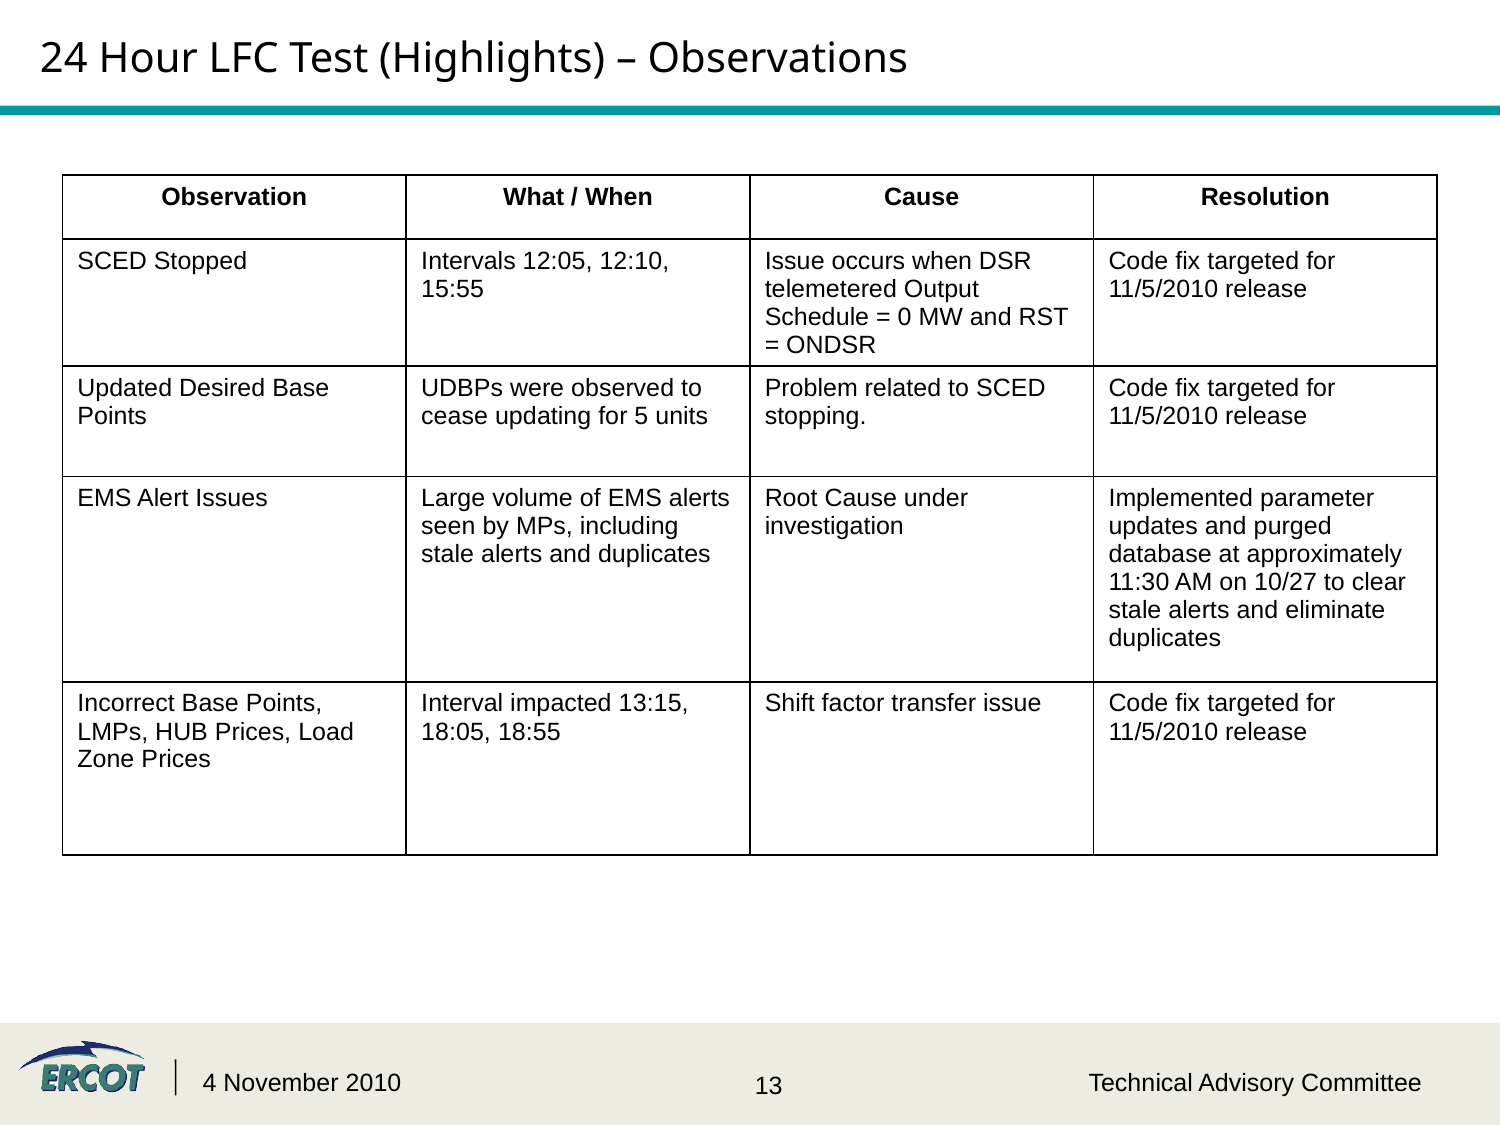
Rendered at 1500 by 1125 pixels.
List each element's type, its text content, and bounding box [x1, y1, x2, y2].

picture [10, 1031, 151, 1111]
table_cell SCED Stopped [63, 240, 405, 365]
title 24 Hour LFC Test (Highlights) – Observations [24, 0, 1451, 113]
table_cell Root Cause under investigation [751, 477, 1093, 681]
table_cell Code fix targeted for 11/5/2010 release [1094, 683, 1436, 854]
table_header Resolution [1094, 176, 1436, 238]
table_cell Large volume of EMS alerts seen by MPs, including stale alerts and duplicates [407, 477, 749, 681]
table_cell Implemented parameter updates and purged database at approximately 11:30 AM on 10/27 to clear stale alerts and eliminate duplicates [1094, 477, 1436, 681]
table_cell Intervals 12:05, 12:10, 15:55 [407, 240, 749, 365]
table_cell EMS Alert Issues [63, 477, 405, 681]
table_cell Incorrect Base Points, LMPs, HUB Prices, Load Zone Prices [63, 683, 405, 854]
table_cell Shift factor transfer issue [751, 683, 1093, 854]
table_header What / When [407, 176, 749, 238]
table_cell Code fix targeted for 11/5/2010 release [1094, 240, 1436, 365]
table_cell Issue occurs when DSR telemetered Output Schedule = 0 MW and RST = ONDSR [751, 240, 1093, 365]
table_cell UDBPs were observed to cease updating for 5 units [407, 367, 749, 476]
footer Technical Advisory Committee [962, 1059, 1438, 1125]
table_cell Updated Desired Base Points [63, 367, 405, 476]
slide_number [187, 1059, 538, 1125]
table_header Cause [751, 176, 1093, 238]
table_header Observation [63, 176, 405, 238]
table_cell Problem related to SCED stopping. [751, 367, 1093, 476]
table_cell Code fix targeted for 11/5/2010 release [1094, 367, 1436, 476]
table_cell Interval impacted 13:15, 18:05, 18:55 [407, 683, 749, 854]
